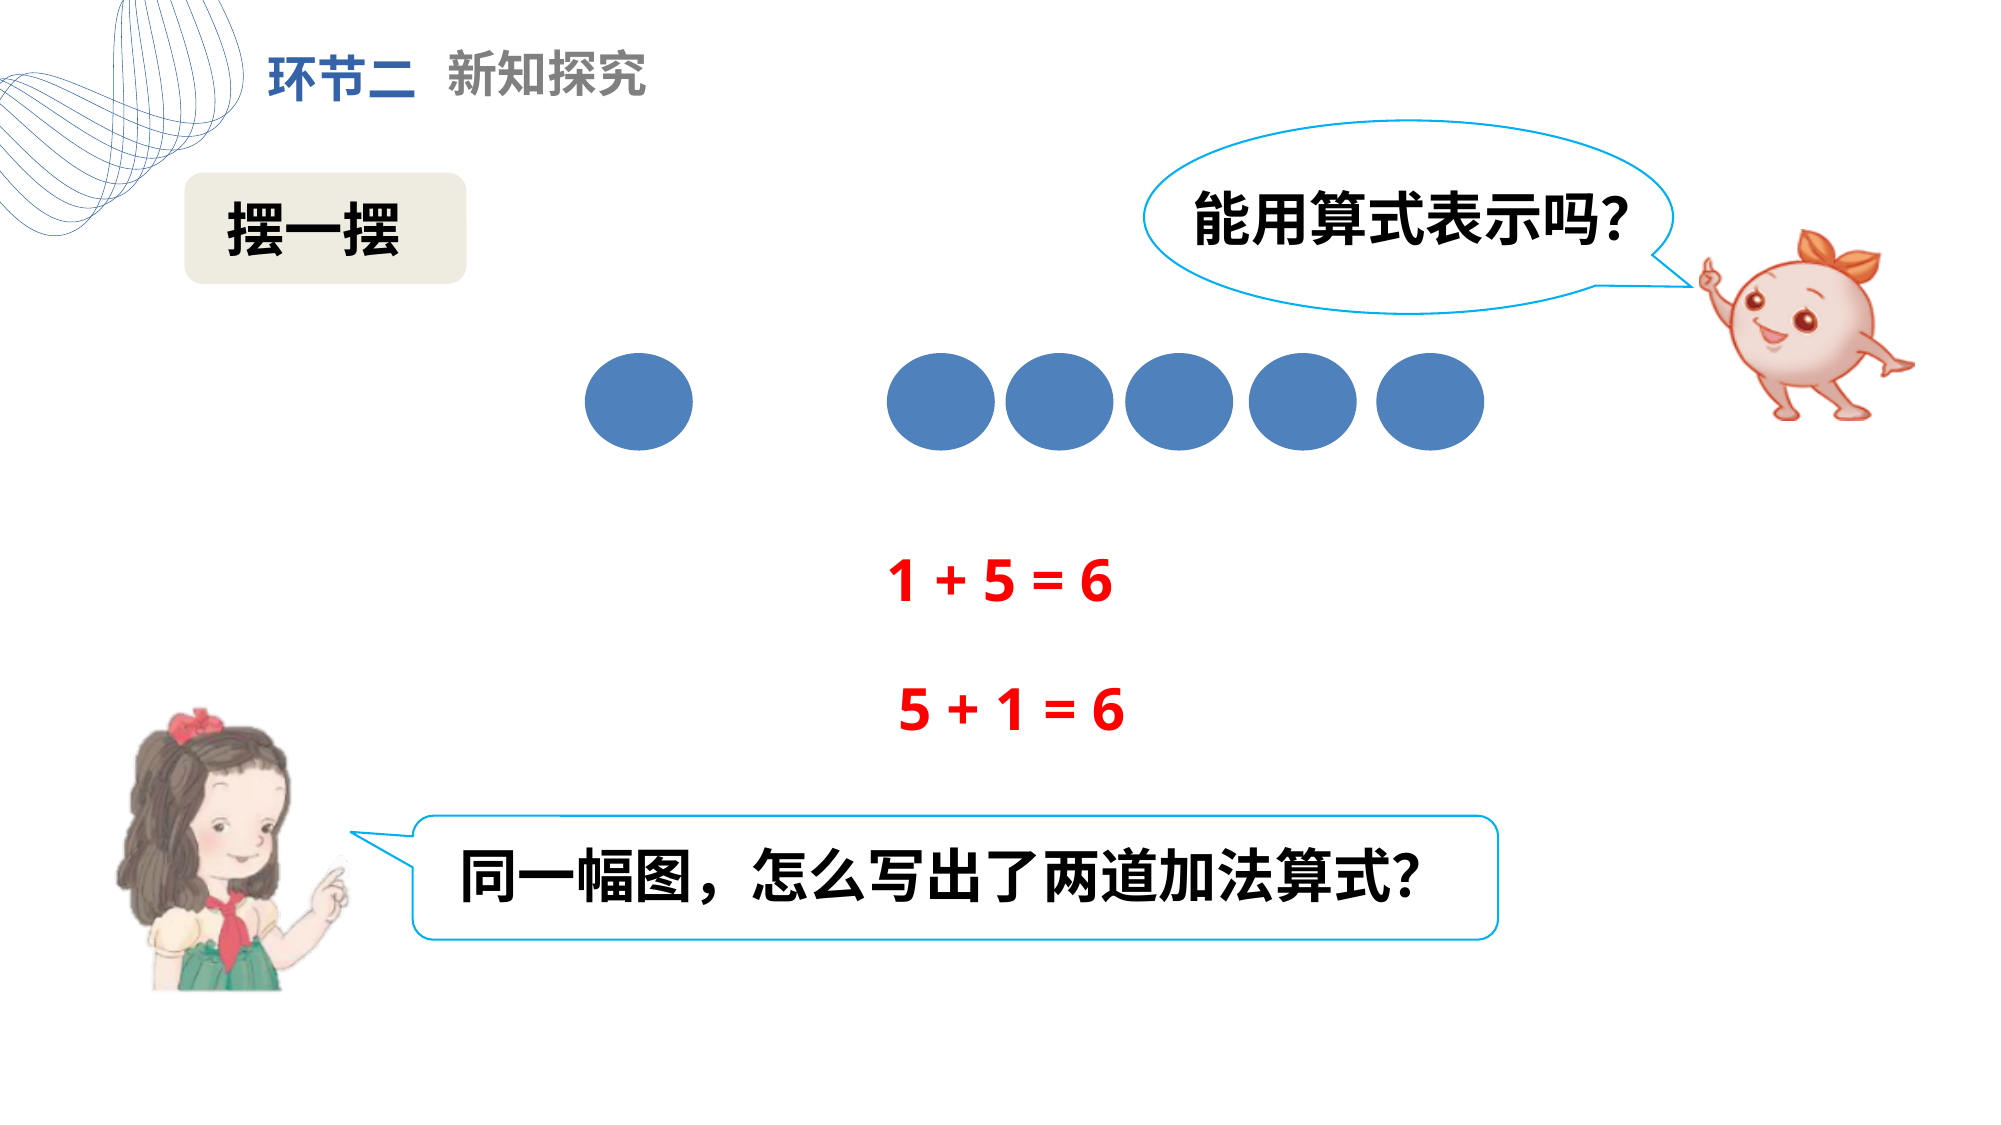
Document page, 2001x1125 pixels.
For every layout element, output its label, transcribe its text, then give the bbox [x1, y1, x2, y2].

text_box 环节二 [252, 39, 433, 115]
text_box [583, 351, 694, 452]
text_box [886, 352, 1485, 451]
text_box 1 + 5 = 6 [871, 535, 1129, 621]
text_box 新知探究 [432, 34, 663, 110]
text_box 5 + 1 = 6 [883, 664, 1141, 697]
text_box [184, 172, 474, 284]
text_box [82, 697, 1499, 1006]
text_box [1144, 120, 1915, 421]
